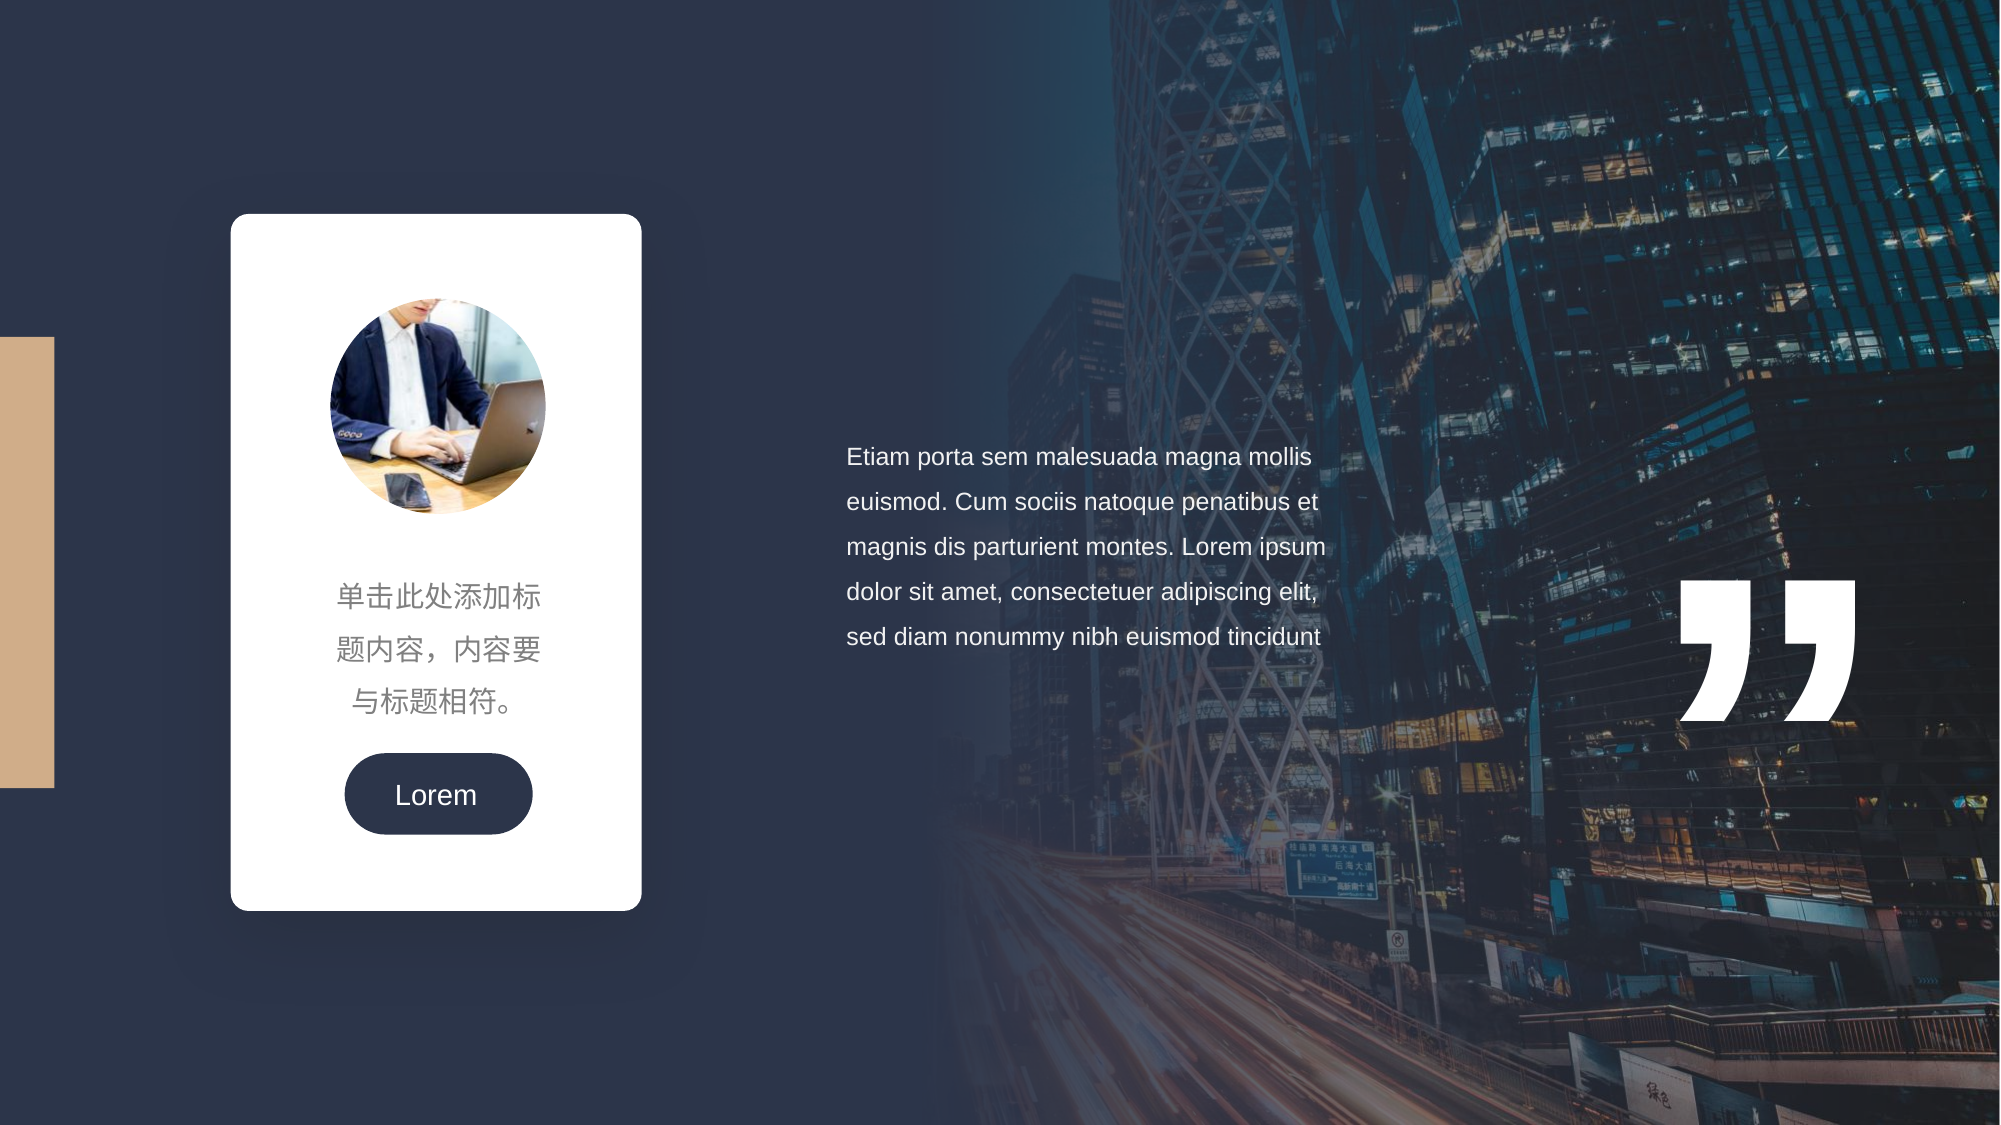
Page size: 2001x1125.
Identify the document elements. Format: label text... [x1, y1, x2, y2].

text_box [0, 0, 2000, 1125]
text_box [230, 213, 642, 911]
text_box Etiam porta sem malesuada magna mollis euismod. Cum sociis natoque penatibus et magnis dis parturient montes. Lorem ipsum dolor sit amet, consectetuer adipiscing elit, sed diam nonummy nibh euismod tincidunt [831, 418, 1364, 658]
text_box [0, 336, 55, 789]
text_box ” [1600, 418, 1936, 1031]
